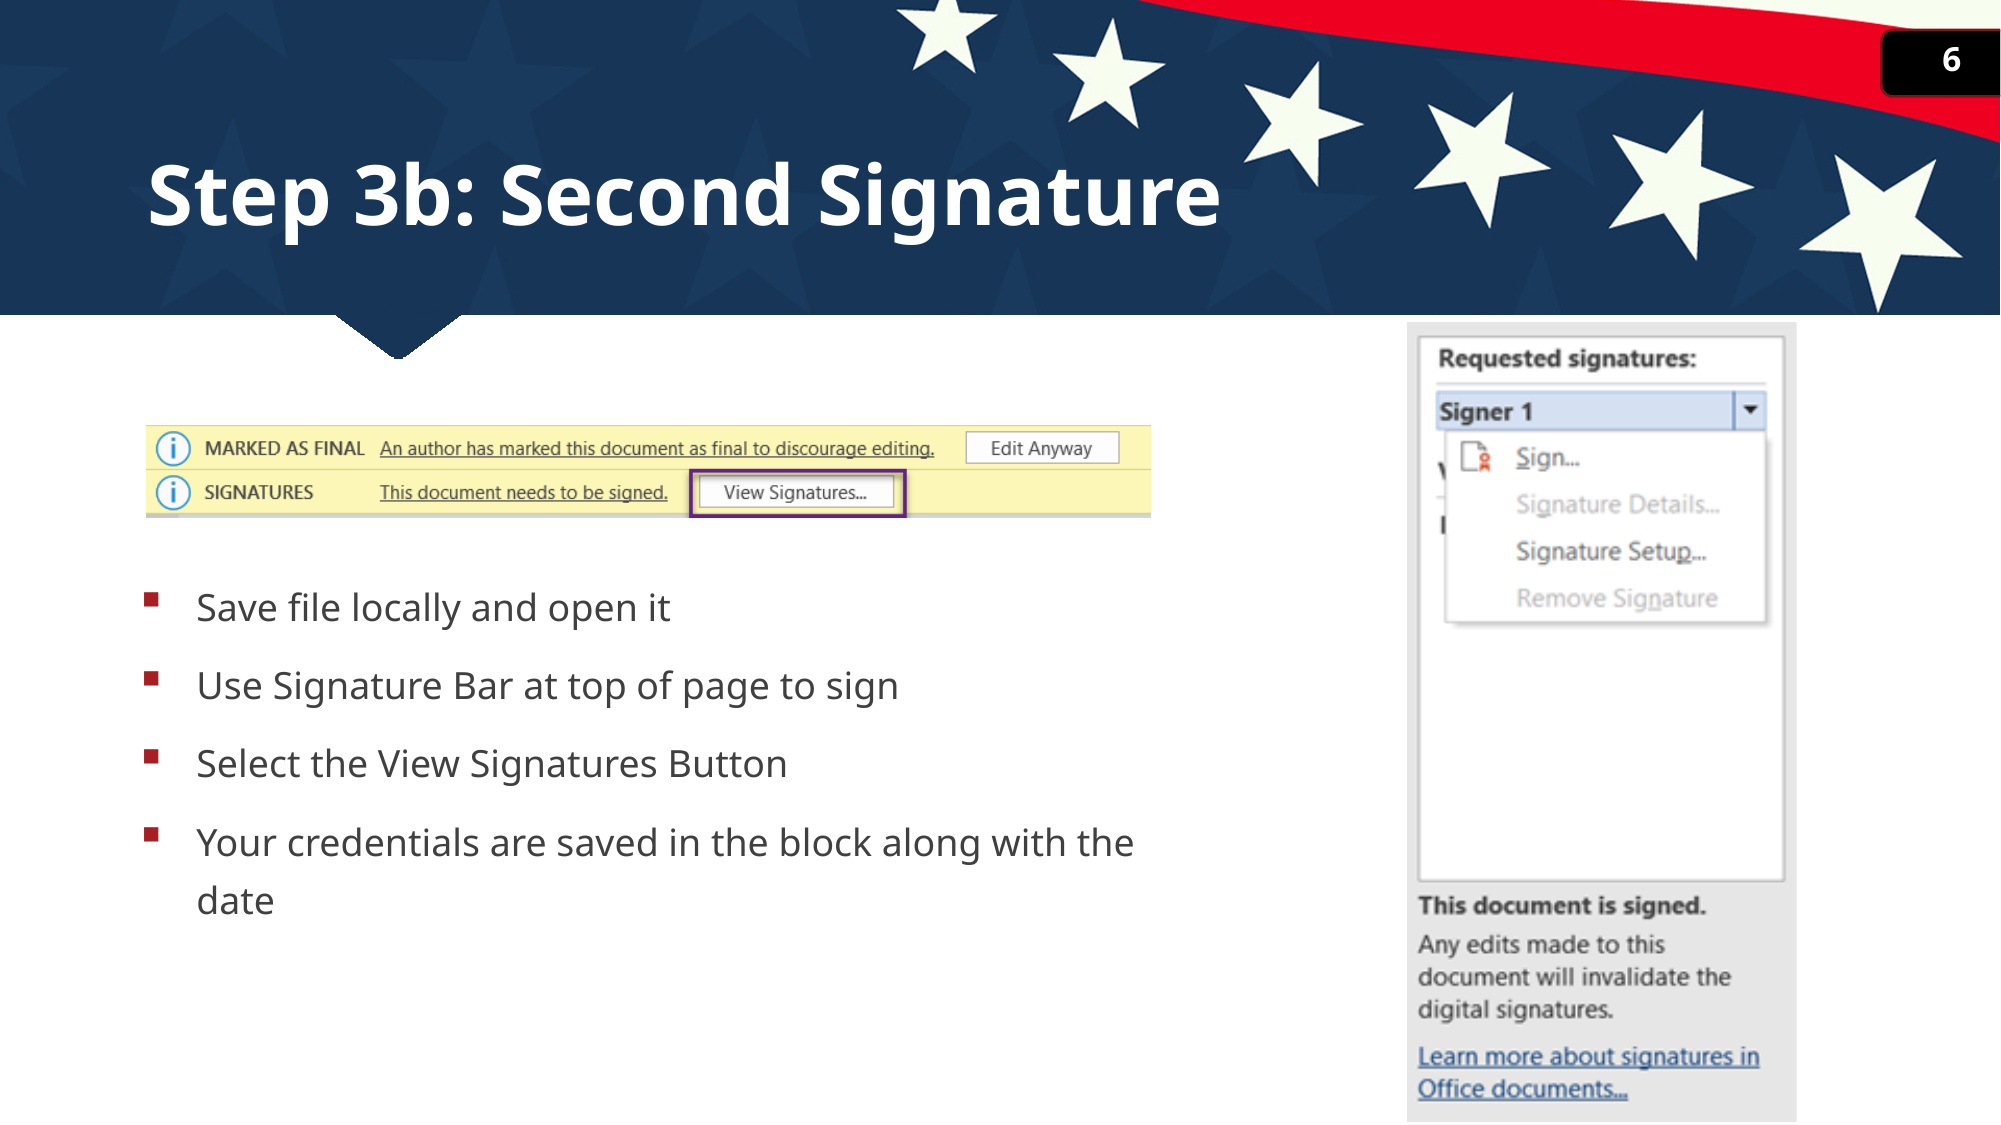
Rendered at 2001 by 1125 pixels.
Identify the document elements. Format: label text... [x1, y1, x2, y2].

list Save file locally and open it Use Signature Bar at top of page to sign Select the View Signatures Button Your credentials are saved in the block along with the date [125, 562, 1210, 1117]
text_box 6 [1903, 10, 2000, 91]
picture [146, 424, 1151, 518]
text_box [1406, 322, 1797, 1122]
picture [0, 0, 2000, 359]
title Step 3b: Second Signature [132, 90, 1868, 250]
